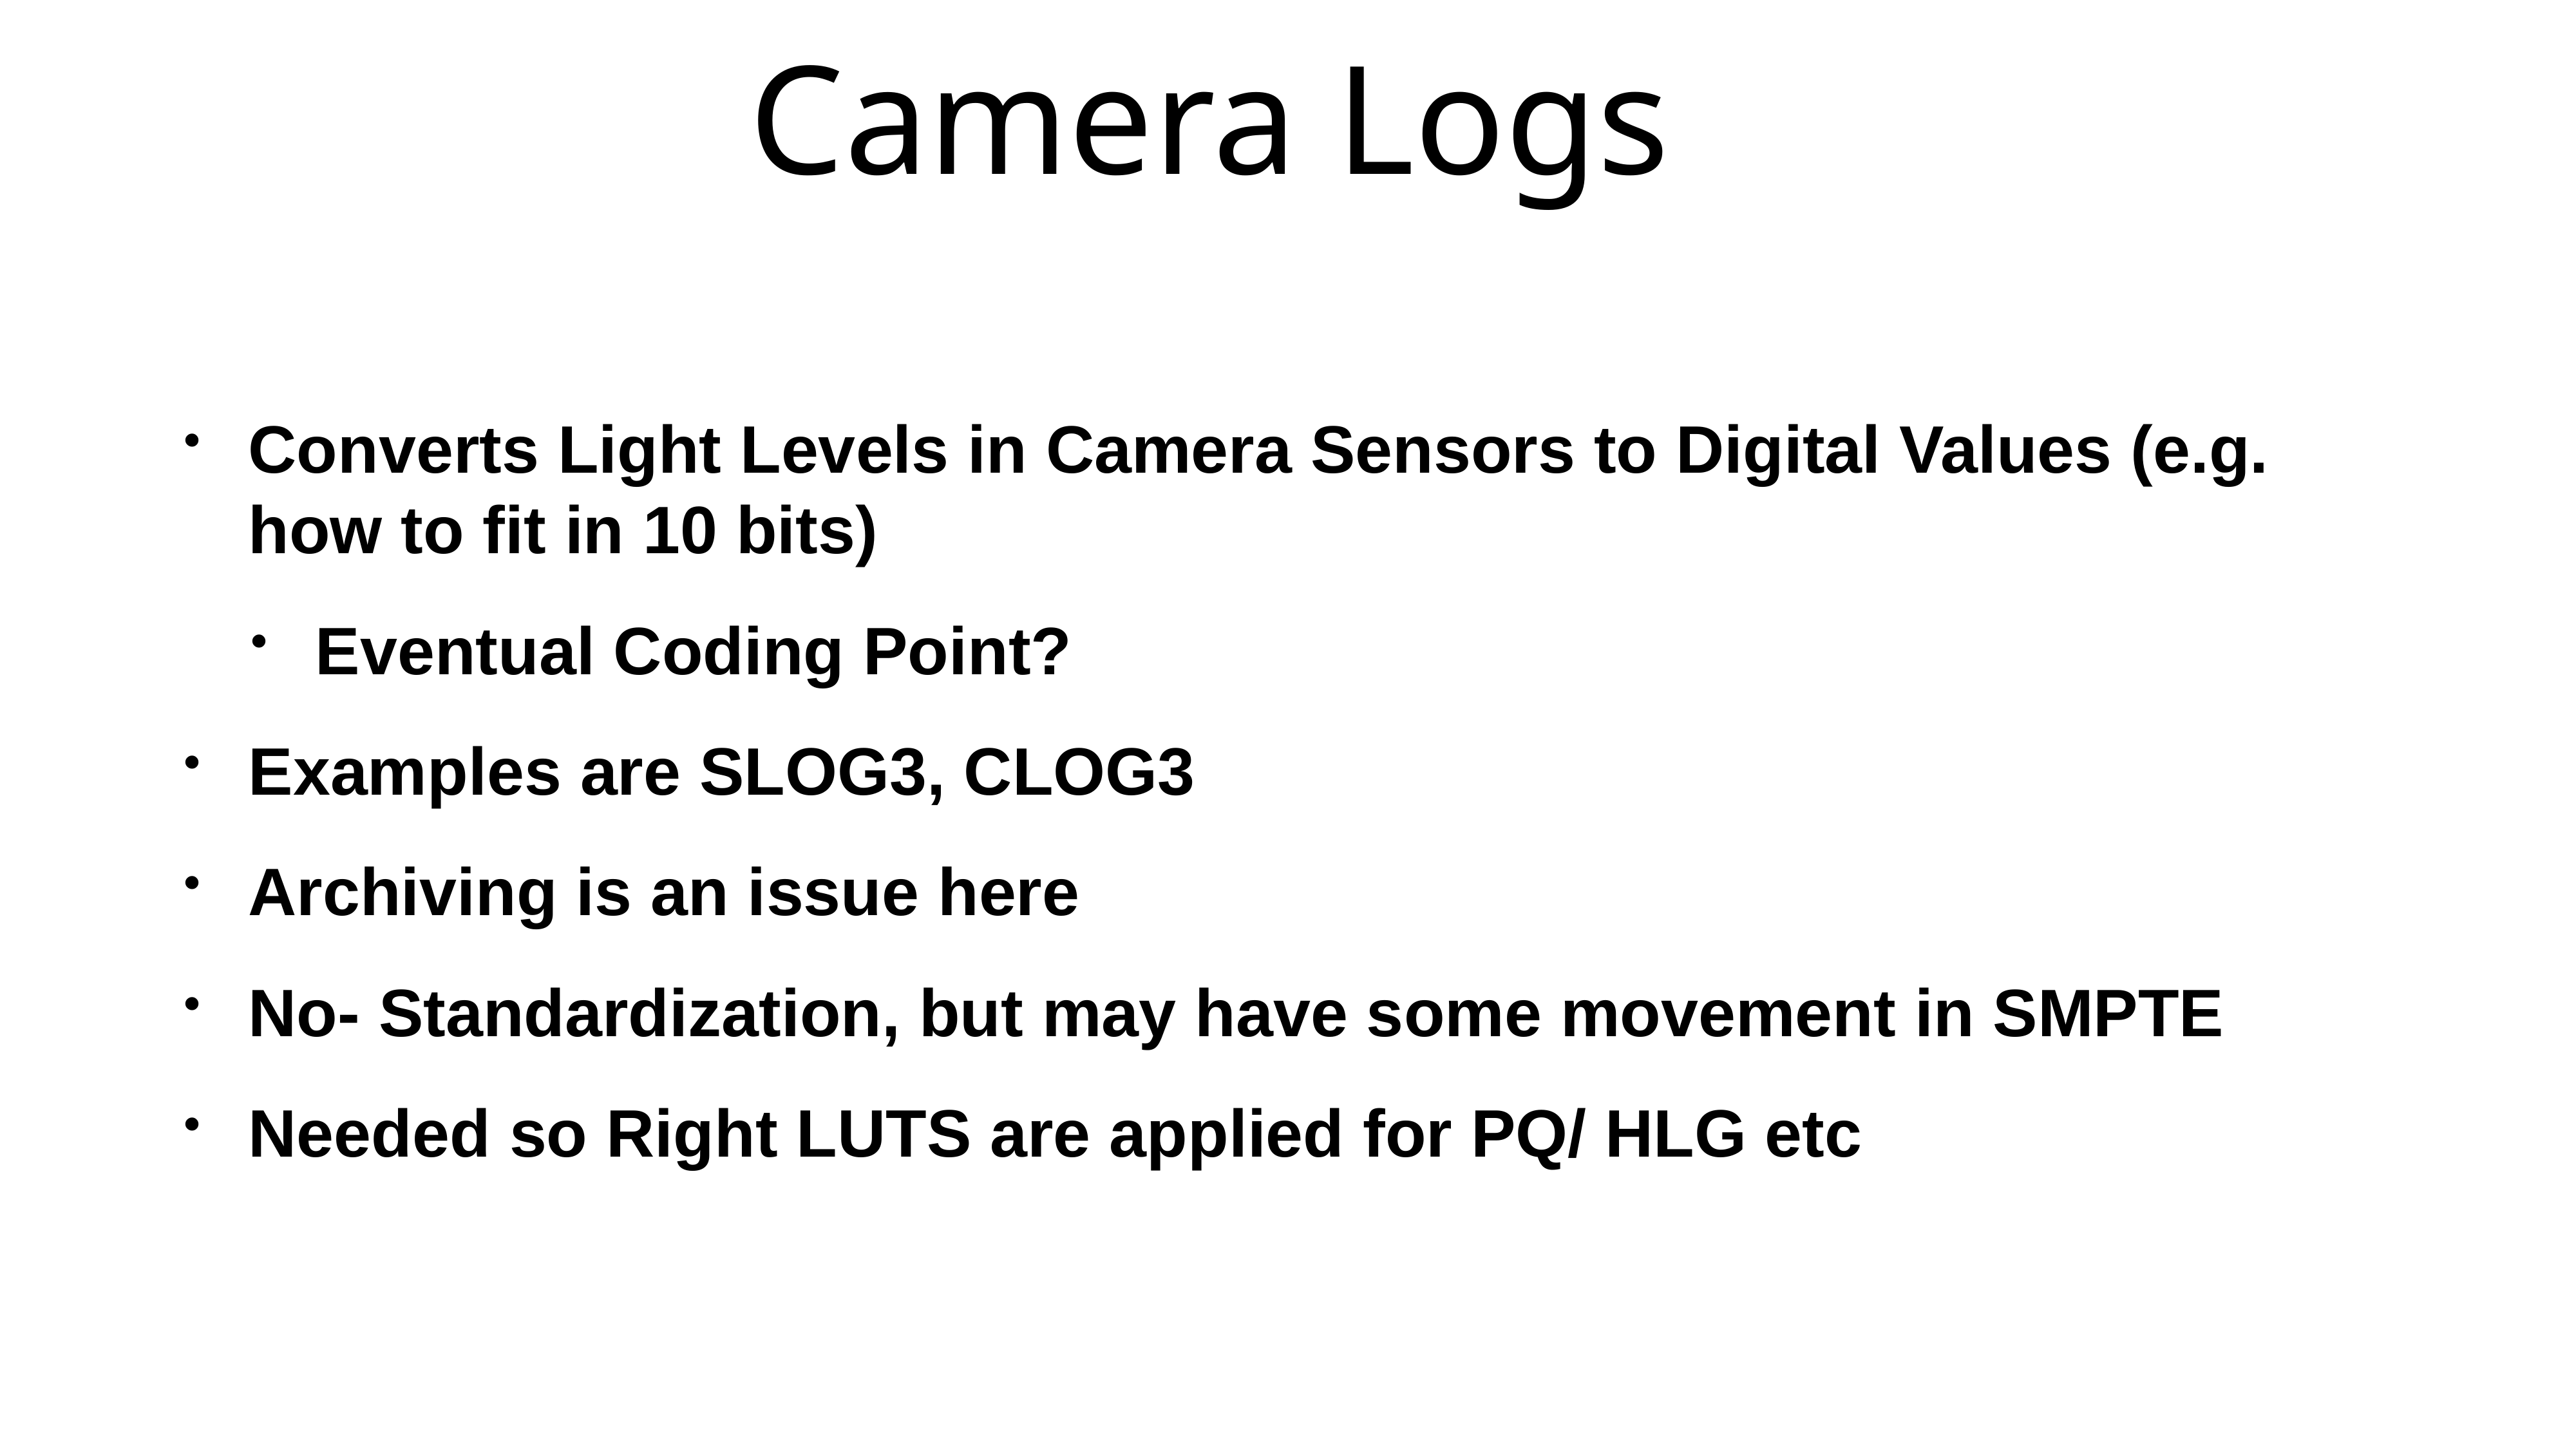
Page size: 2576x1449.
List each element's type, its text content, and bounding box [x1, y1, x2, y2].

title Camera Logs [203, 0, 2216, 236]
list Converts Light Levels in Camera Sensors to Digital Values (e.g. how to fit in 10 bits) Eventual Coding Point? Examples are SLOG3, CLOG3 Archiving is an issue here No- Standardization, but may have some movement in SMPTE Needed so Right LUTS are applied for PQ/ HLG etc [178, 301, 2398, 1275]
